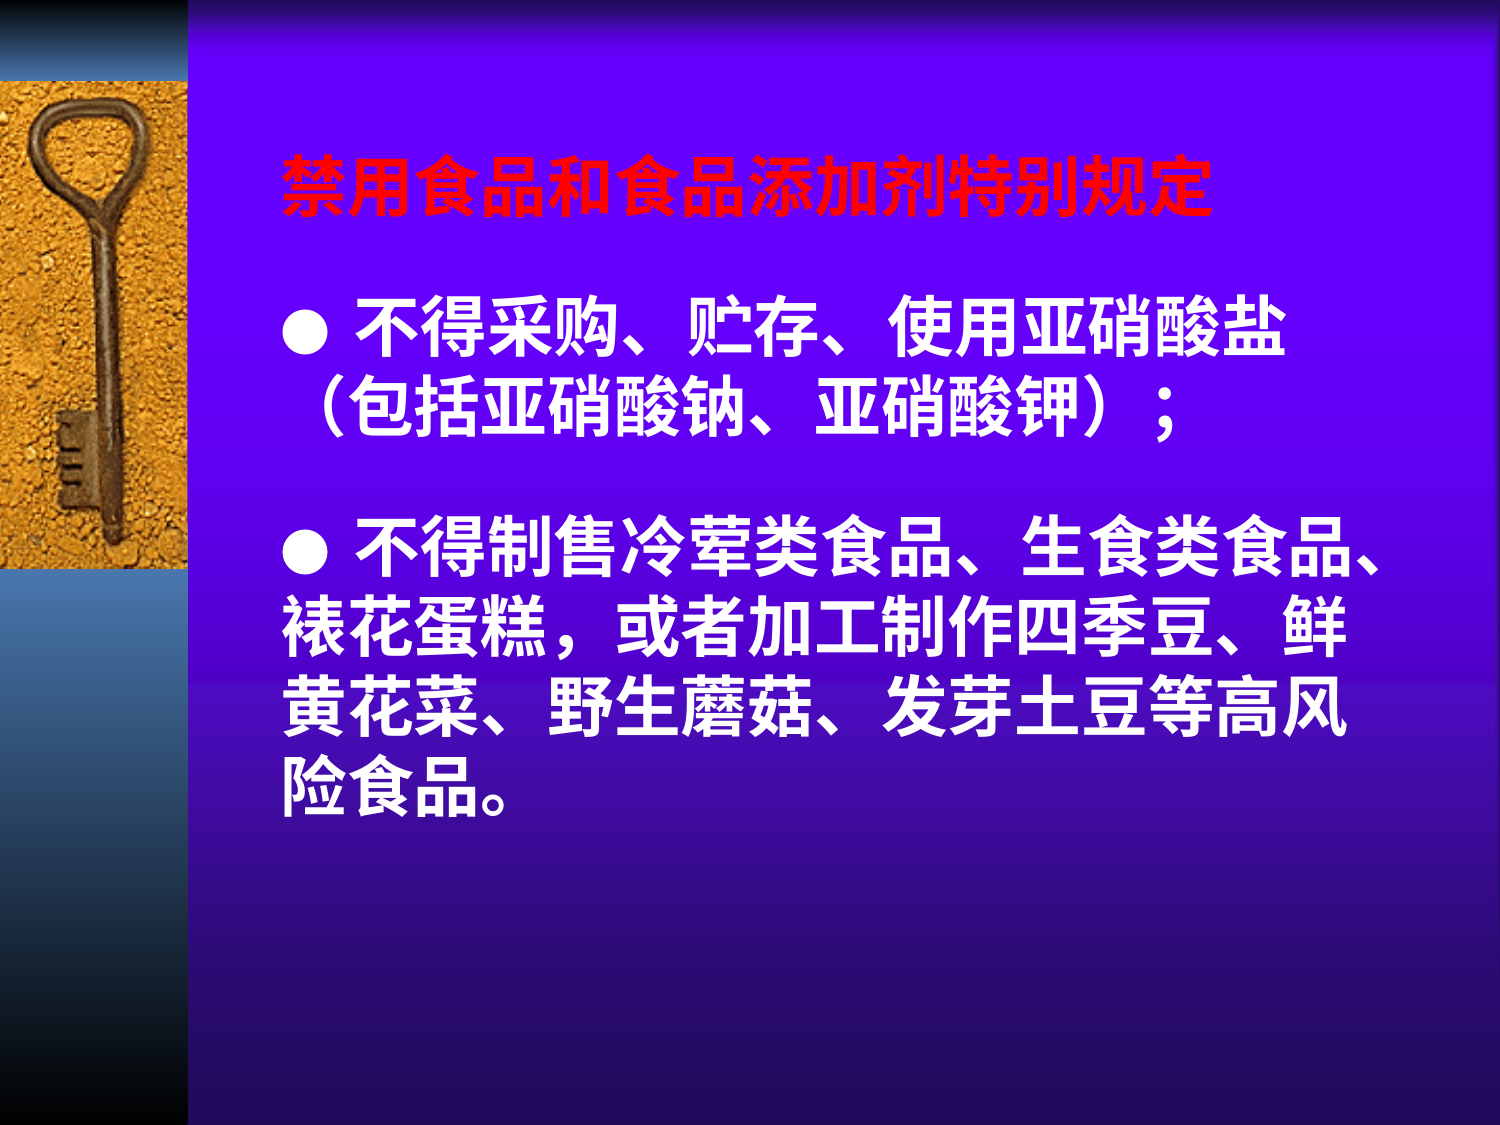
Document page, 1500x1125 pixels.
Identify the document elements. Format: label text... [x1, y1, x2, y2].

text_box 禁用食品和食品添加剂特别规定 ● 不得采购、贮存、使用亚硝酸盐（包括亚硝酸钠、亚硝酸钾）； ● 不得制售冷荤类食品、生食类食品、裱花蛋糕，或者加工制作四季豆、鲜黄花菜、野生蘑菇、发芽土豆等高风险食品。 [265, 137, 1424, 892]
picture [0, 0, 1500, 1125]
